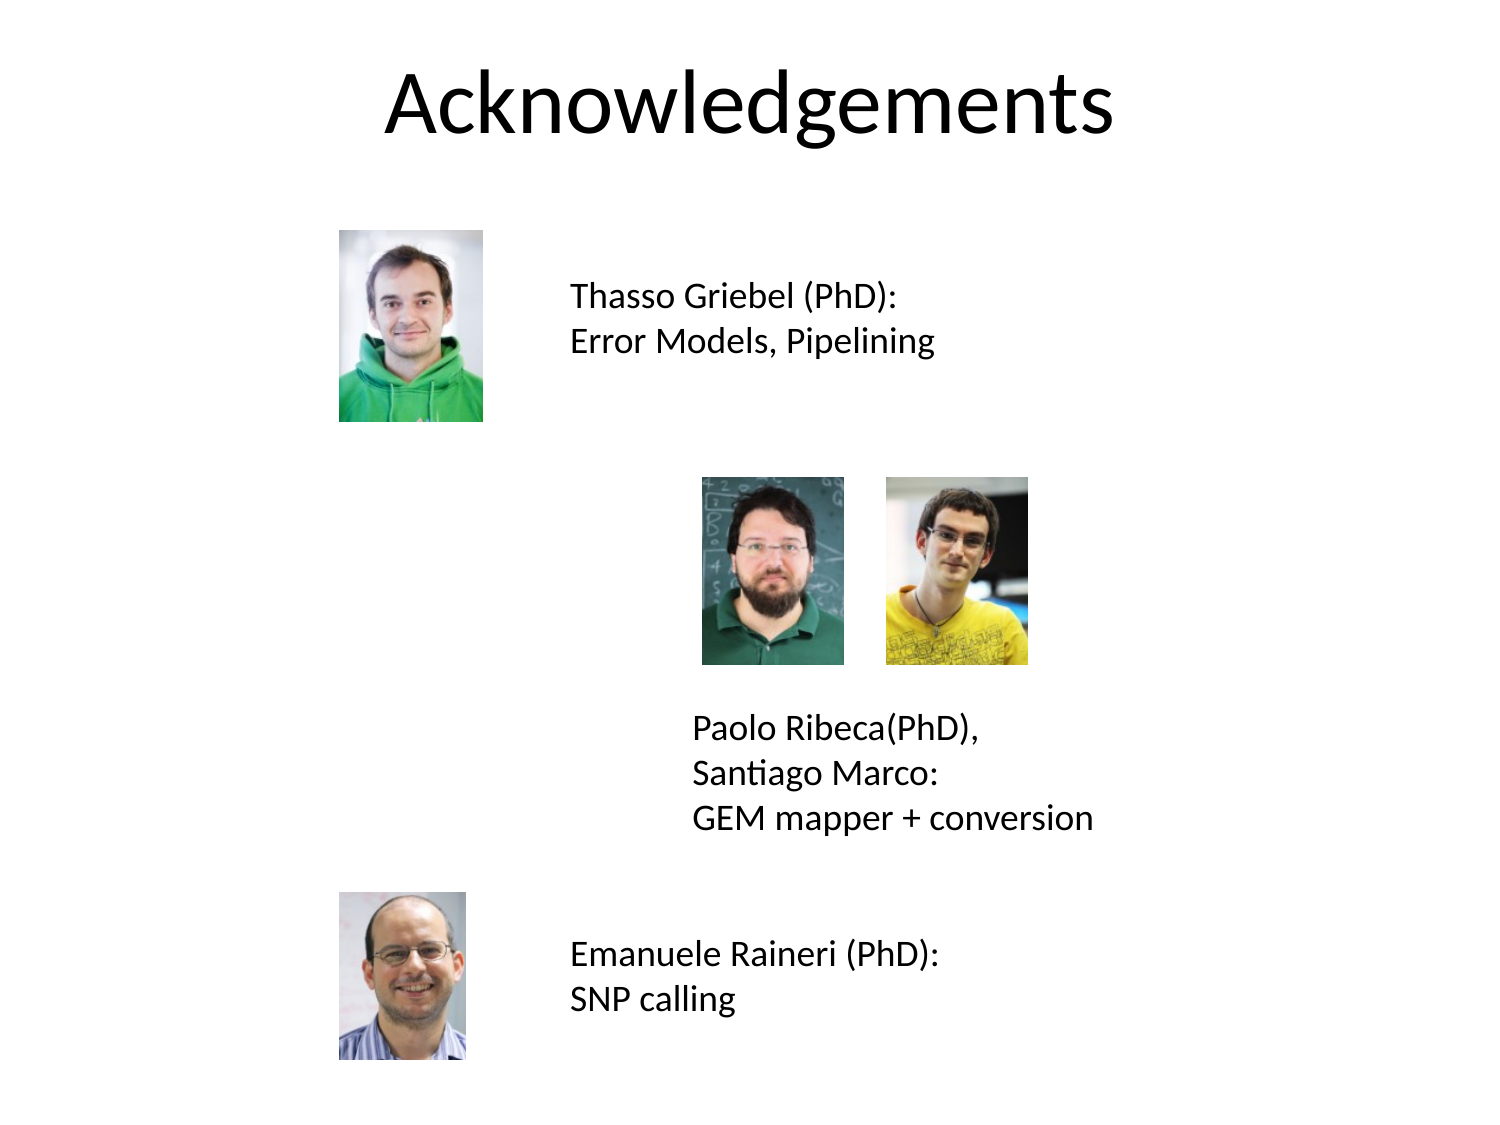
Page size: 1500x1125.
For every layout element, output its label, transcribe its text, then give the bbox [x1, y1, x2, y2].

picture [339, 230, 484, 422]
title Acknowledgements [75, 3, 1425, 191]
picture [885, 476, 1028, 665]
text_box Emanuele Raineri (PhD): SNP calling [555, 921, 971, 1027]
picture [702, 476, 844, 665]
text_box Thasso Griebel (PhD): Error Models, Pipelining [555, 263, 1027, 369]
picture [339, 892, 466, 1061]
text_box Paolo Ribeca(PhD), Santiago Marco: GEM mapper + conversion [677, 695, 1139, 846]
